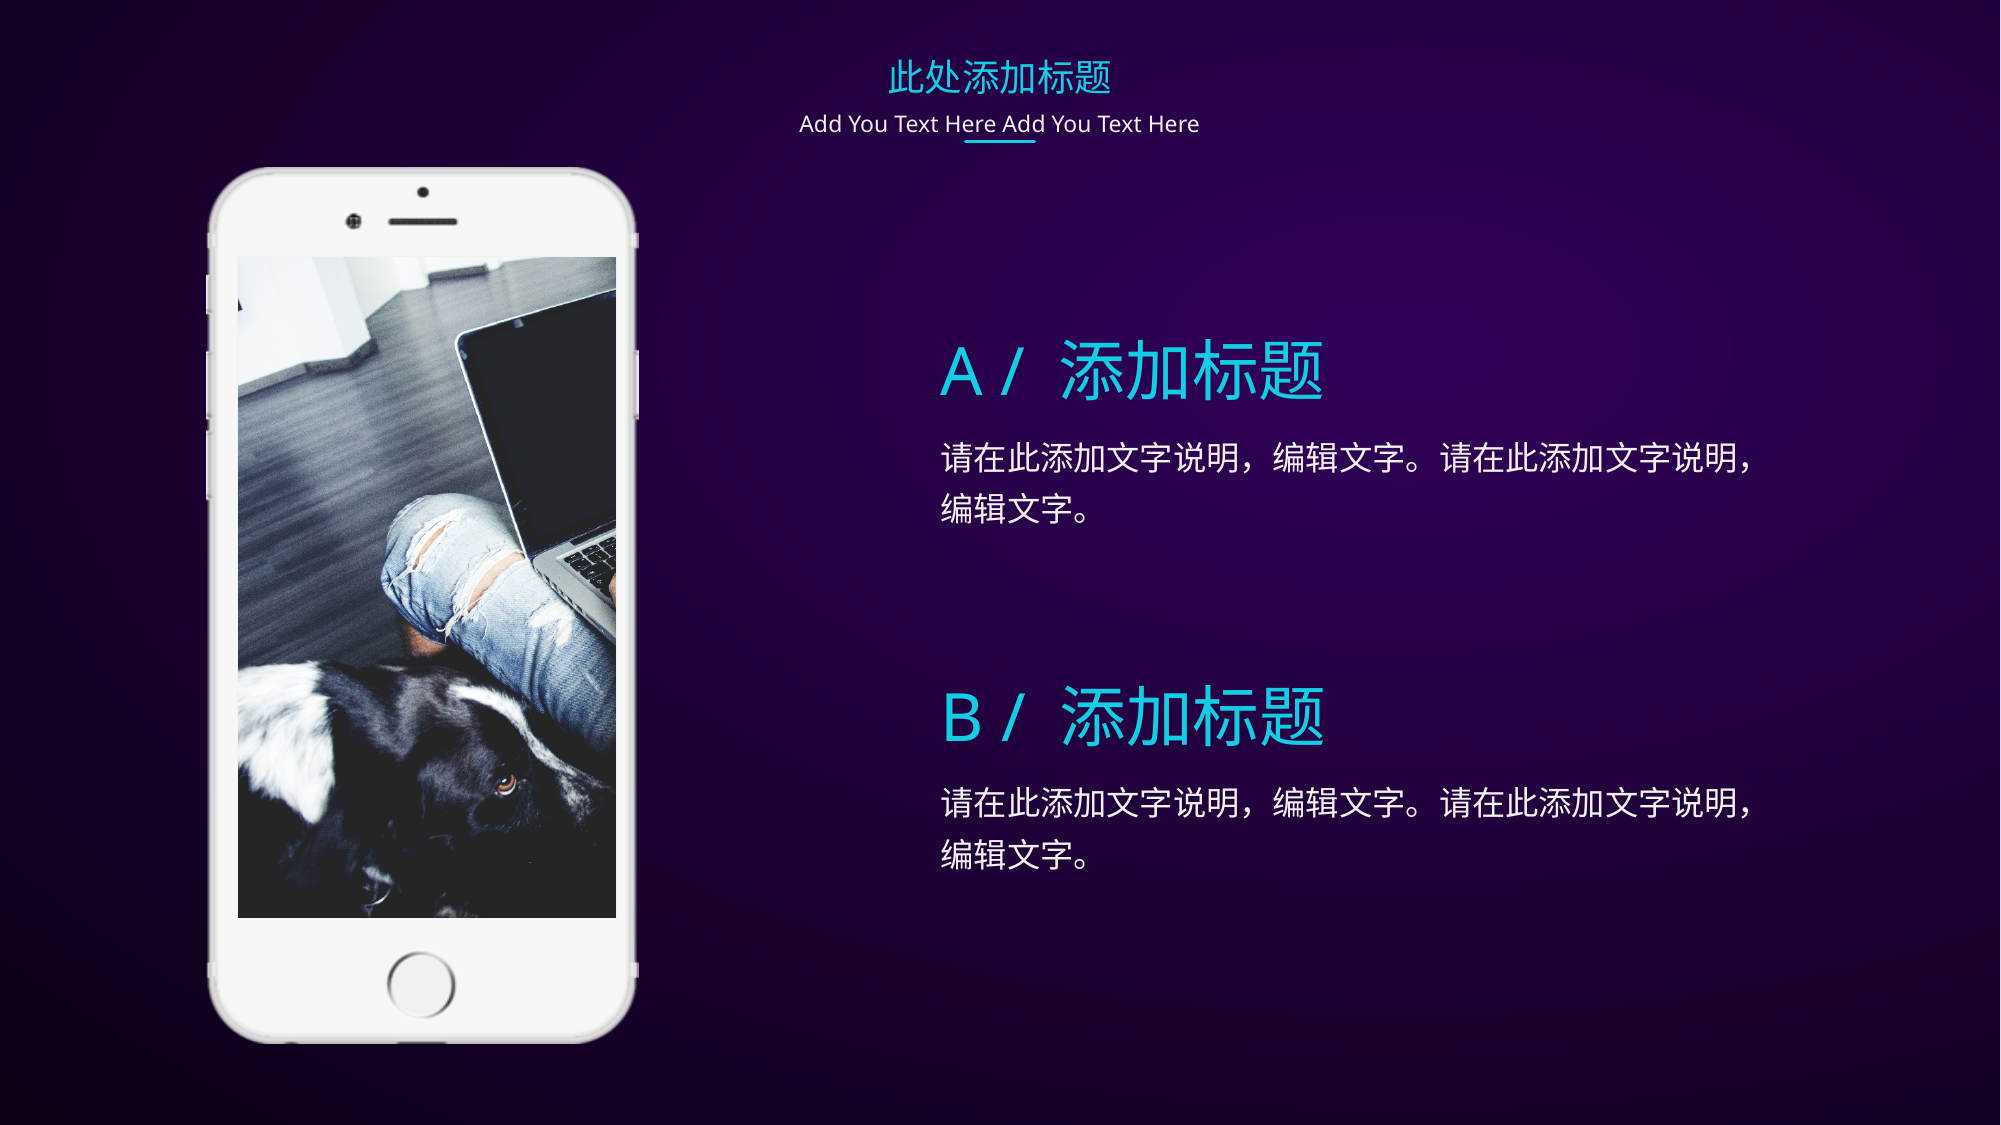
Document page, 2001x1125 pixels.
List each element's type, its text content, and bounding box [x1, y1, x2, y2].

picture [0, 0, 2001, 1125]
text_box B / 添加标题 [925, 667, 1404, 762]
text_box 请在此添加文字说明，编辑文字。请在此添加文字说明，编辑文字。 [925, 417, 1814, 536]
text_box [206, 167, 639, 1044]
text_box A / 添加标题 [925, 321, 1404, 417]
text_box Add You Text Here Add You Text Here [770, 93, 1230, 145]
text_box 此处添加标题 [872, 46, 1128, 93]
text_box 请在此添加文字说明，编辑文字。请在此添加文字说明，编辑文字。 [925, 762, 1814, 882]
